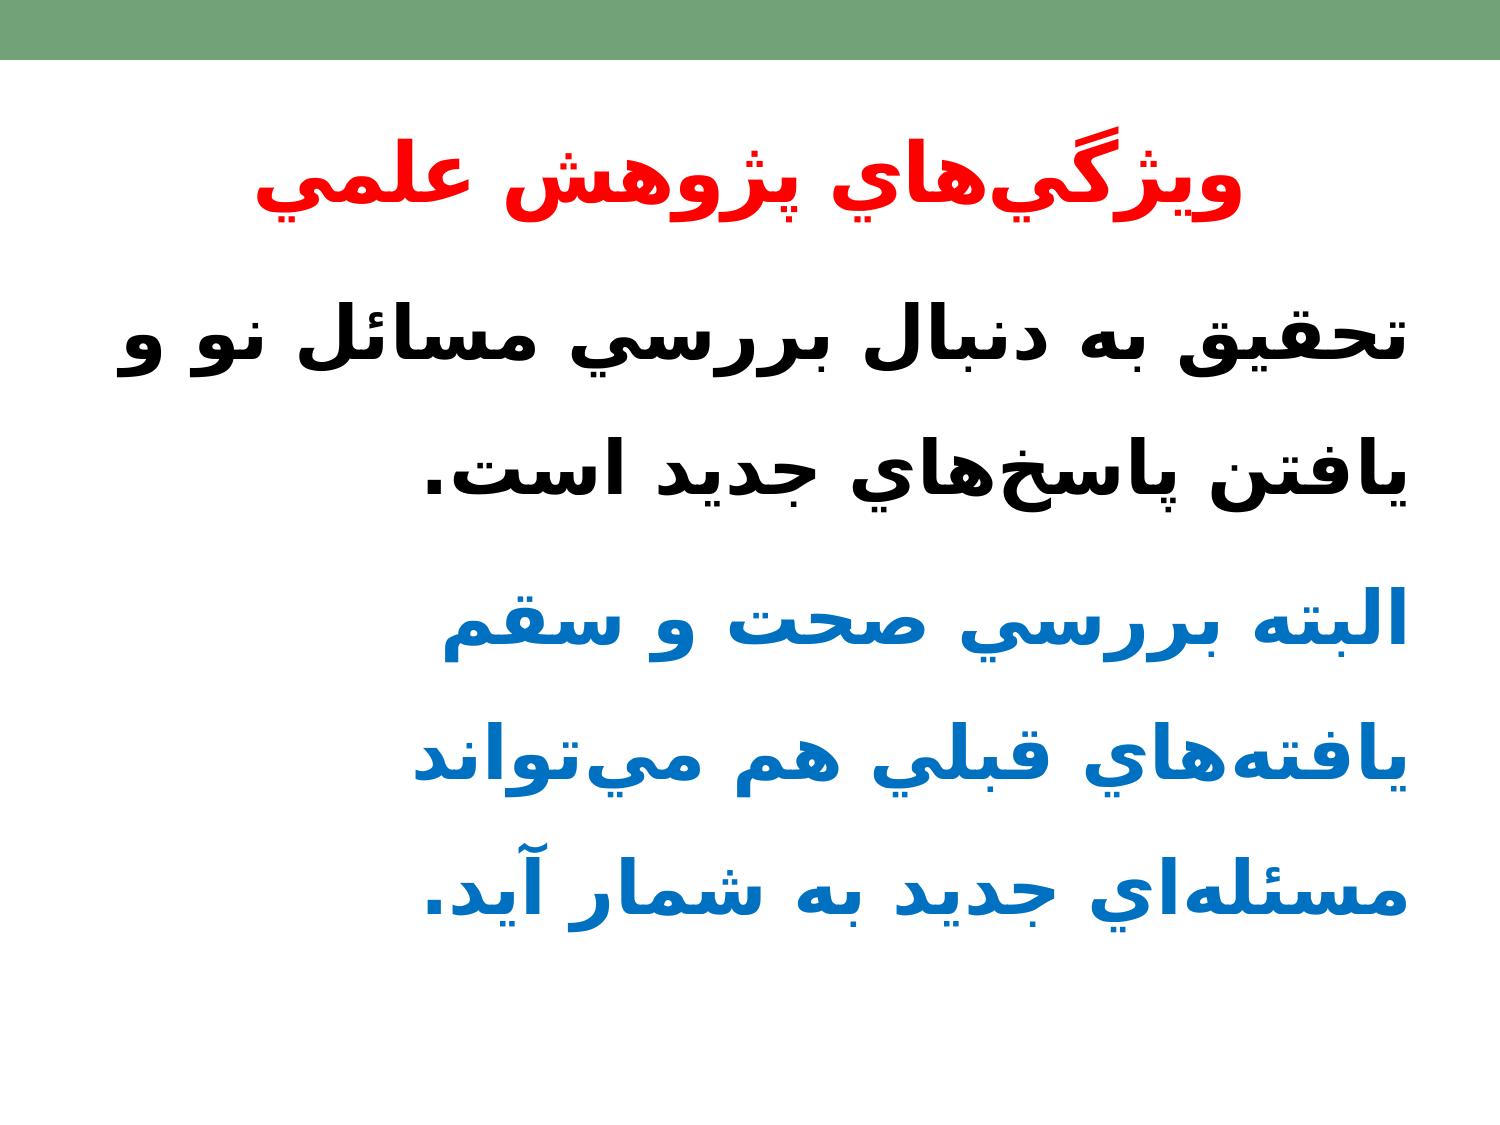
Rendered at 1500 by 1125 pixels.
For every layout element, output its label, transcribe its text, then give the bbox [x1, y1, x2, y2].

title ويژگي‌هاي پژوهش علمي [75, 87, 1425, 250]
list تحقيق به دنبال بررسي مسائل نو و يافتن پاسخ‌هاي جديد است. البته بررسي صحت و سقم يافته‌هاي قبلي هم مي‌تواند مسئله‌اي جديد به شمار آيد. [76, 231, 1427, 1059]
